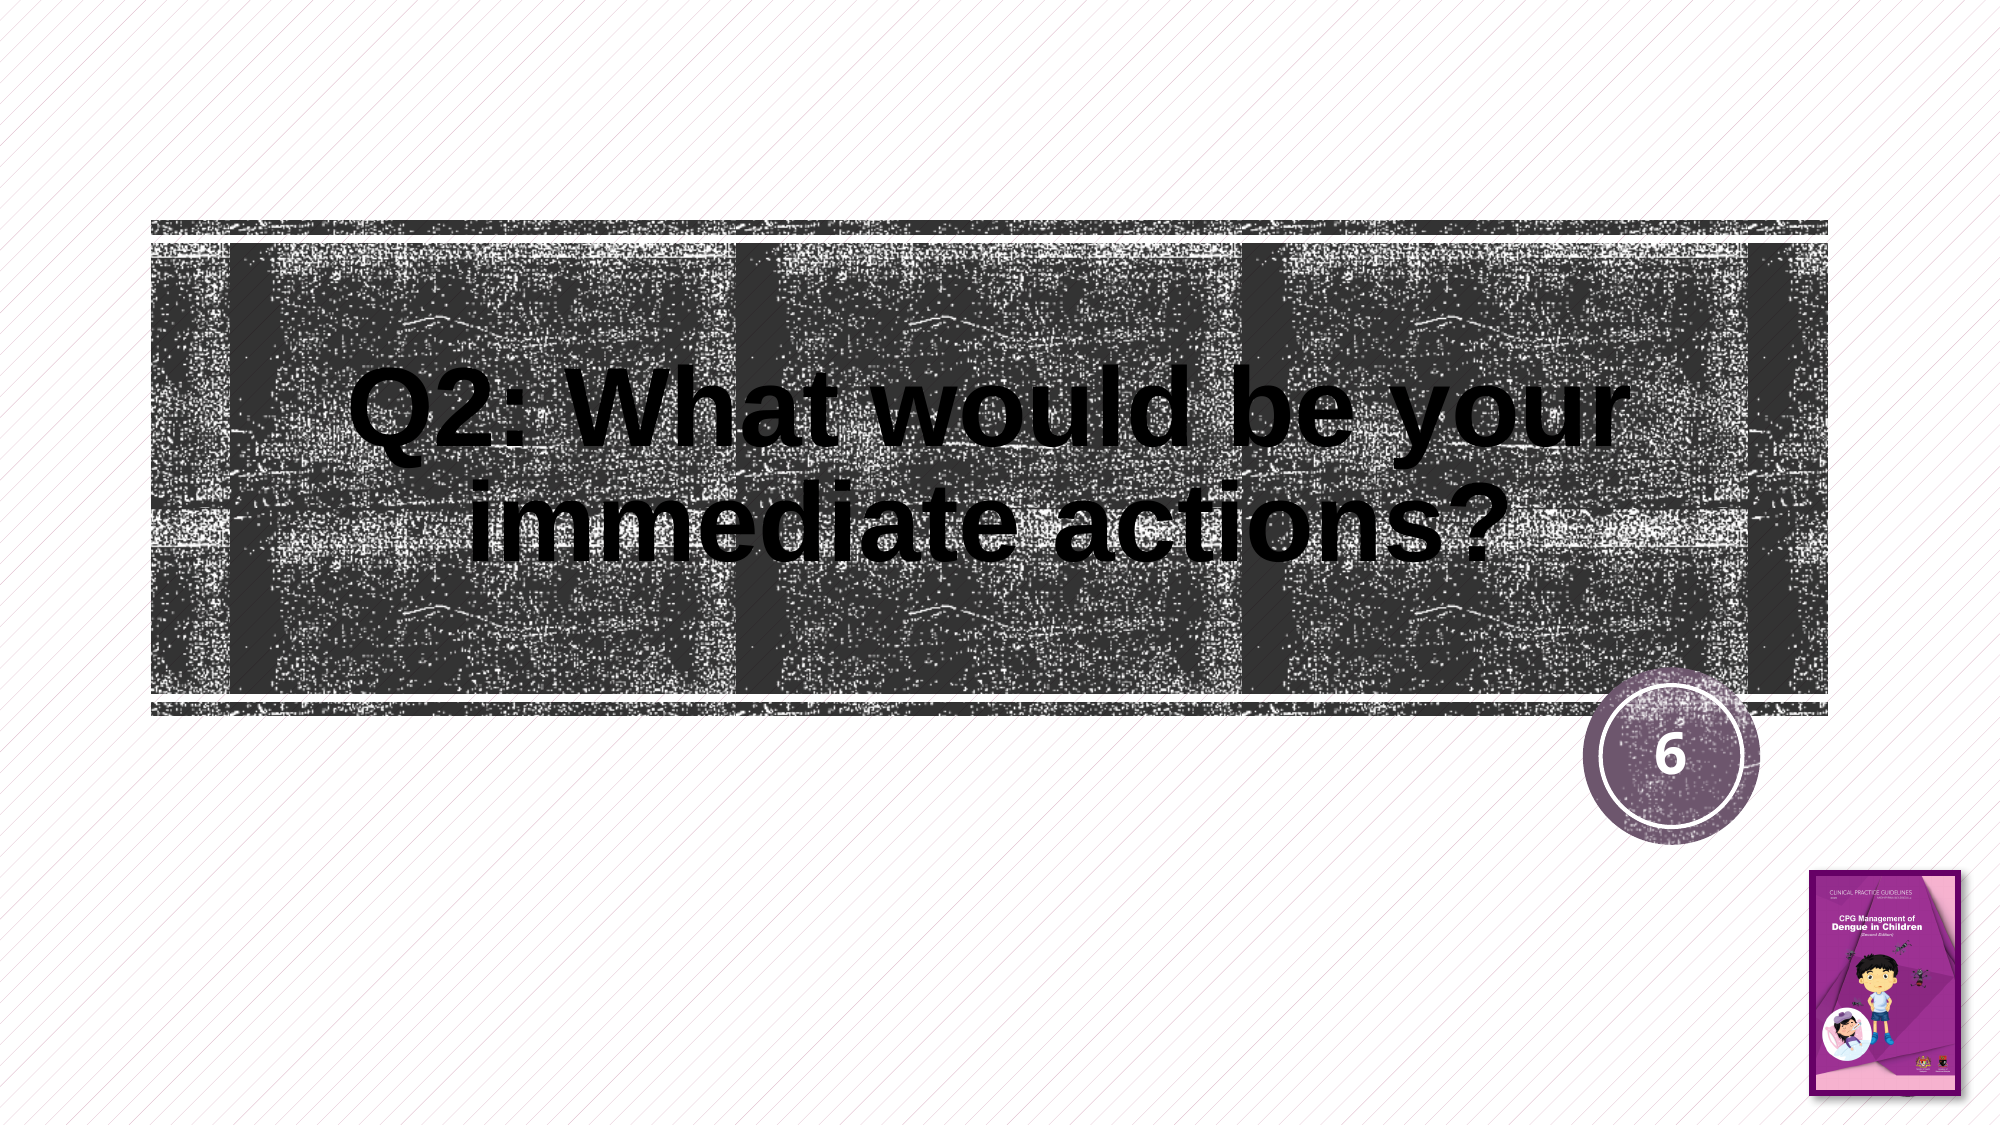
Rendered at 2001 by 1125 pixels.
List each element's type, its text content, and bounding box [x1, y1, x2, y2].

picture [1816, 876, 1955, 1090]
title Q2: What would be your immediate actions? [172, 234, 1808, 704]
slide_number 6 [1573, 703, 1770, 809]
